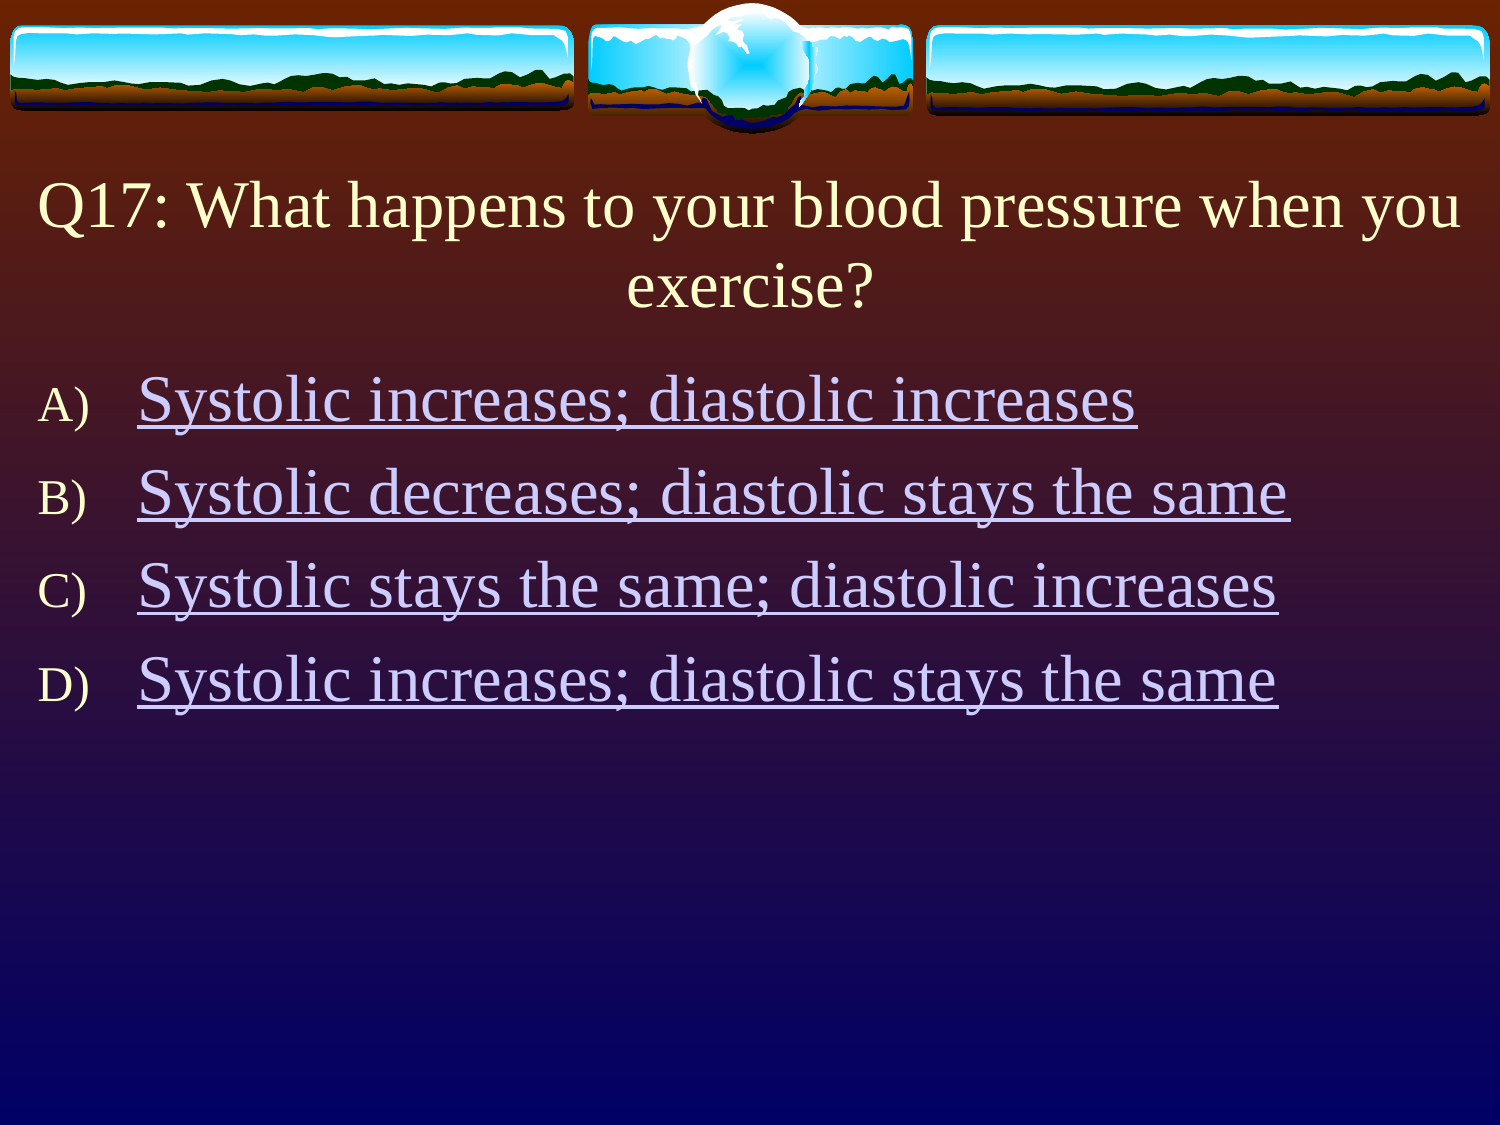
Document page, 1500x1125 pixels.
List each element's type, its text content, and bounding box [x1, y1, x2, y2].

list Systolic increases; diastolic increases Systolic decreases; diastolic stays the same Systolic stays the same; diastolic increases Systolic increases; diastolic stays the same [21, 346, 1482, 1026]
title Q17: What happens to your blood pressure when you exercise? [21, 145, 1480, 336]
